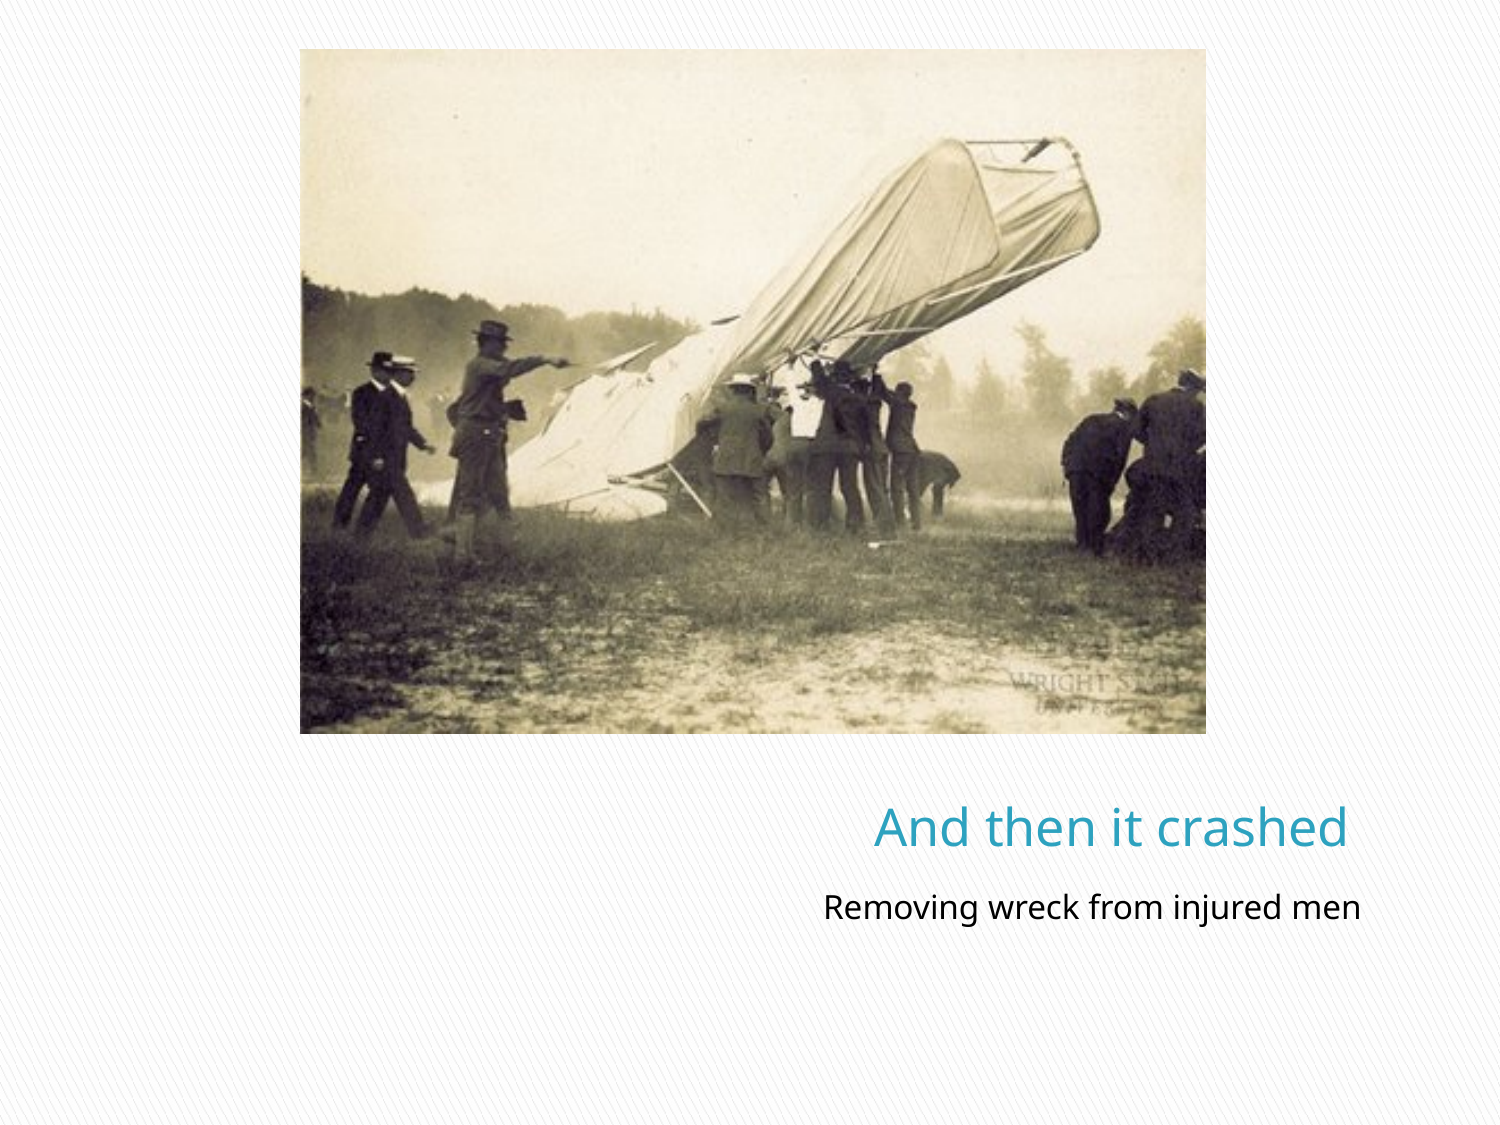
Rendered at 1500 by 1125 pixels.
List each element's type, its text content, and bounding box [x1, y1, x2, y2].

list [299, 49, 1206, 734]
list Removing wreck from injured men [725, 878, 1377, 1029]
title And then it crashed [137, 787, 1365, 863]
